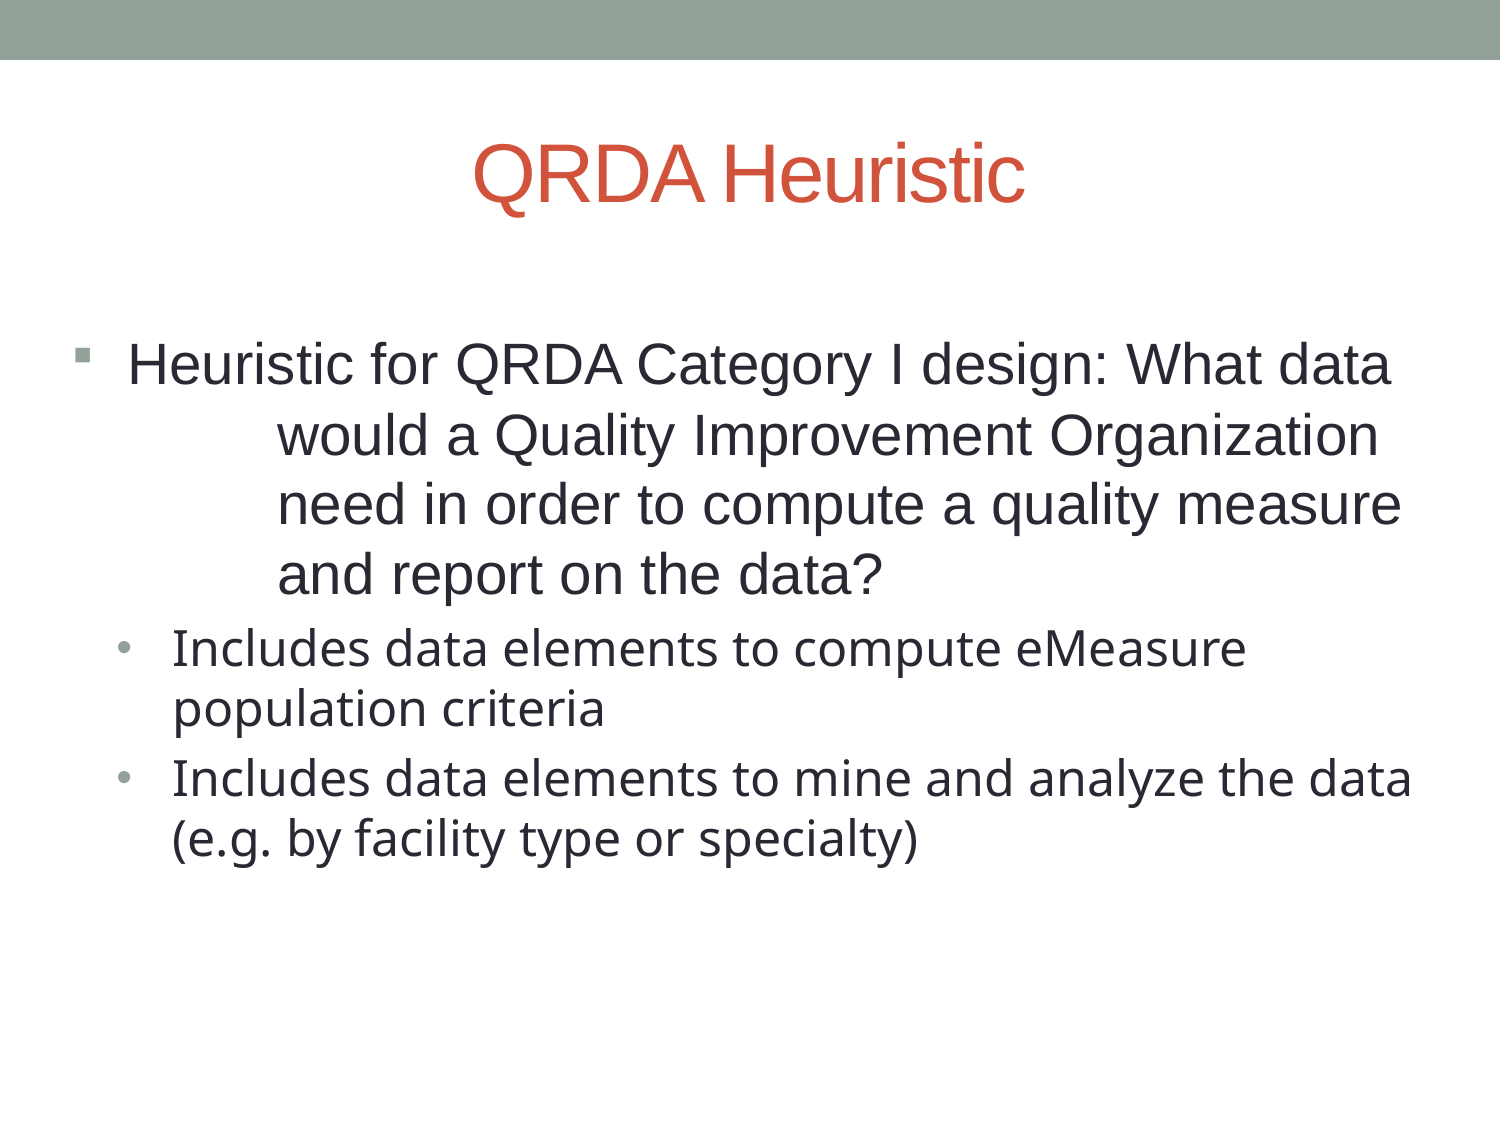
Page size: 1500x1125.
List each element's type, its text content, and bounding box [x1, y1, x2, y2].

list Heuristic for QRDA Category I design: What data would a Quality Improvement Organization need in order to compute a quality measure and report on the data? Includes data elements to compute eMeasure population criteria Includes data elements to mine and analyze the data (e.g. by facility type or specialty) [37, 319, 1450, 1096]
title QRDA Heuristic [75, 87, 1425, 250]
